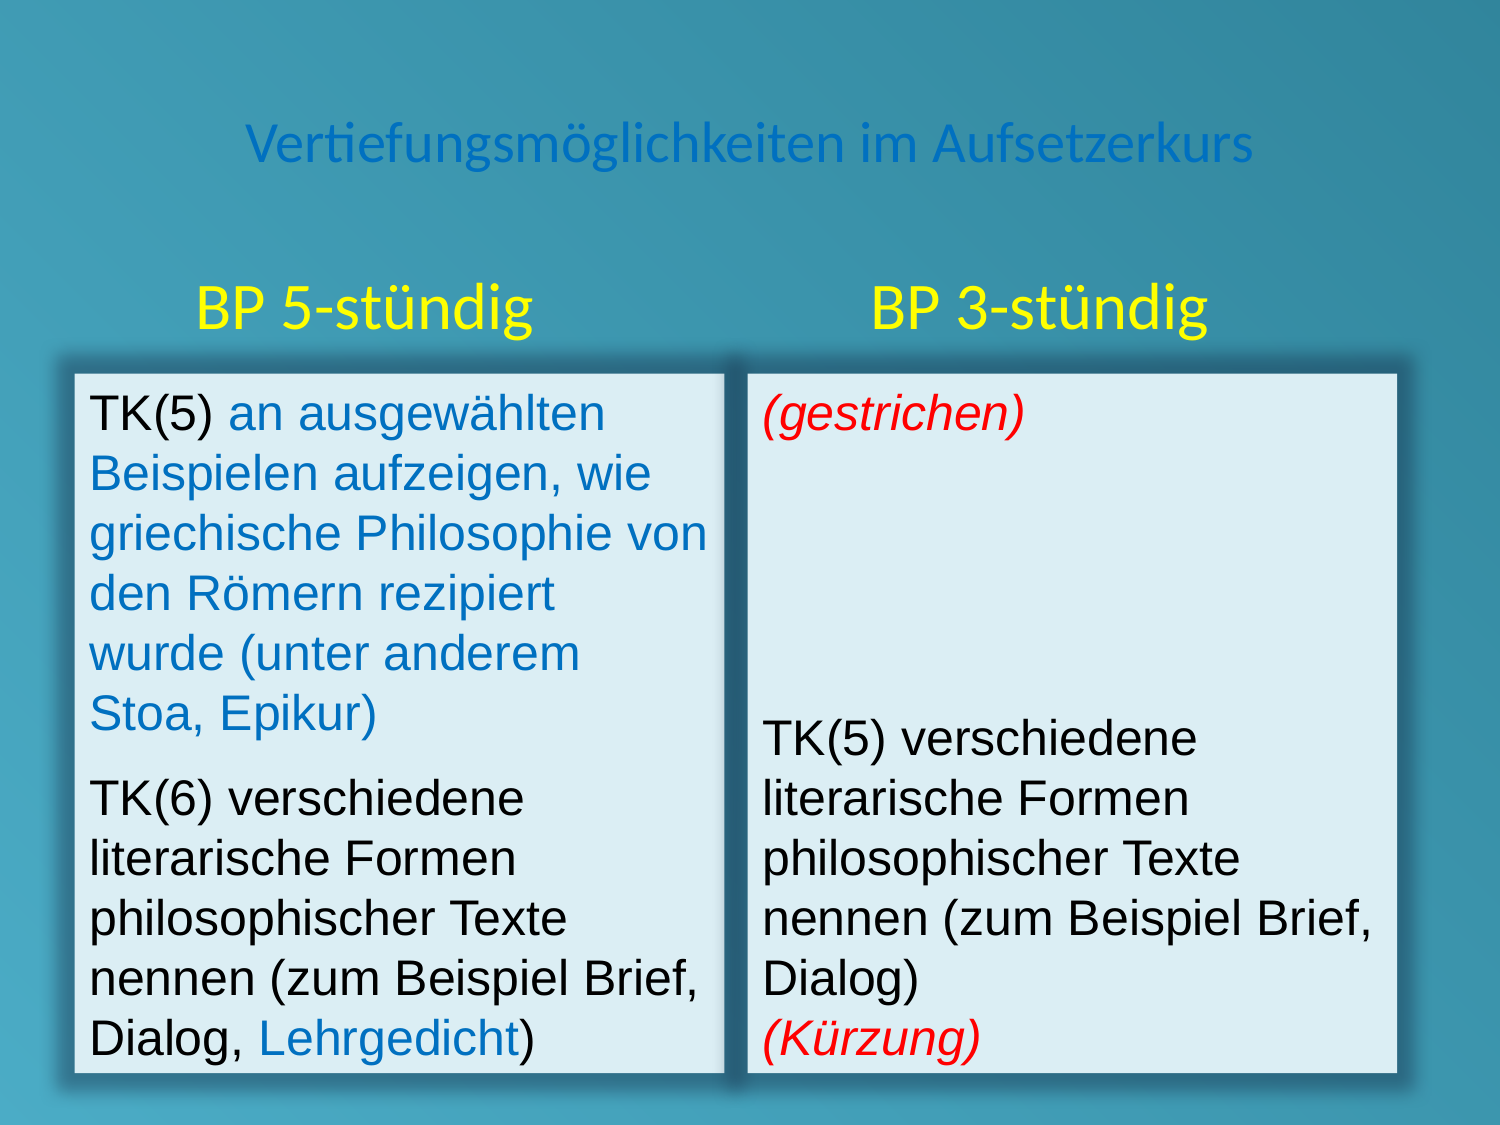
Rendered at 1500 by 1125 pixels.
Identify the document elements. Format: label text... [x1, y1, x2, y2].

list BP 5-stündig BP 3-stündig [75, 255, 1425, 354]
text_box TK(5) an ausgewählten Beispielen aufzeigen, wie griechische Philosophie von den Römern rezipiert wurde (unter anderem Stoa, Epikur) TK(6) verschiedene literarische Formen philosophischer Texte nennen (zum Beispiel Brief, Dialog, Lehrgedicht) [74, 373, 717, 1074]
title Vertiefungsmöglichkeiten im Aufsetzerkurs [75, 45, 1425, 233]
text_box (gestrichen) TK(5) verschiedene literarische Formen philosophischer Texte nennen (zum Beispiel Brief, Dialog) (Kürzung) [747, 373, 1398, 1074]
